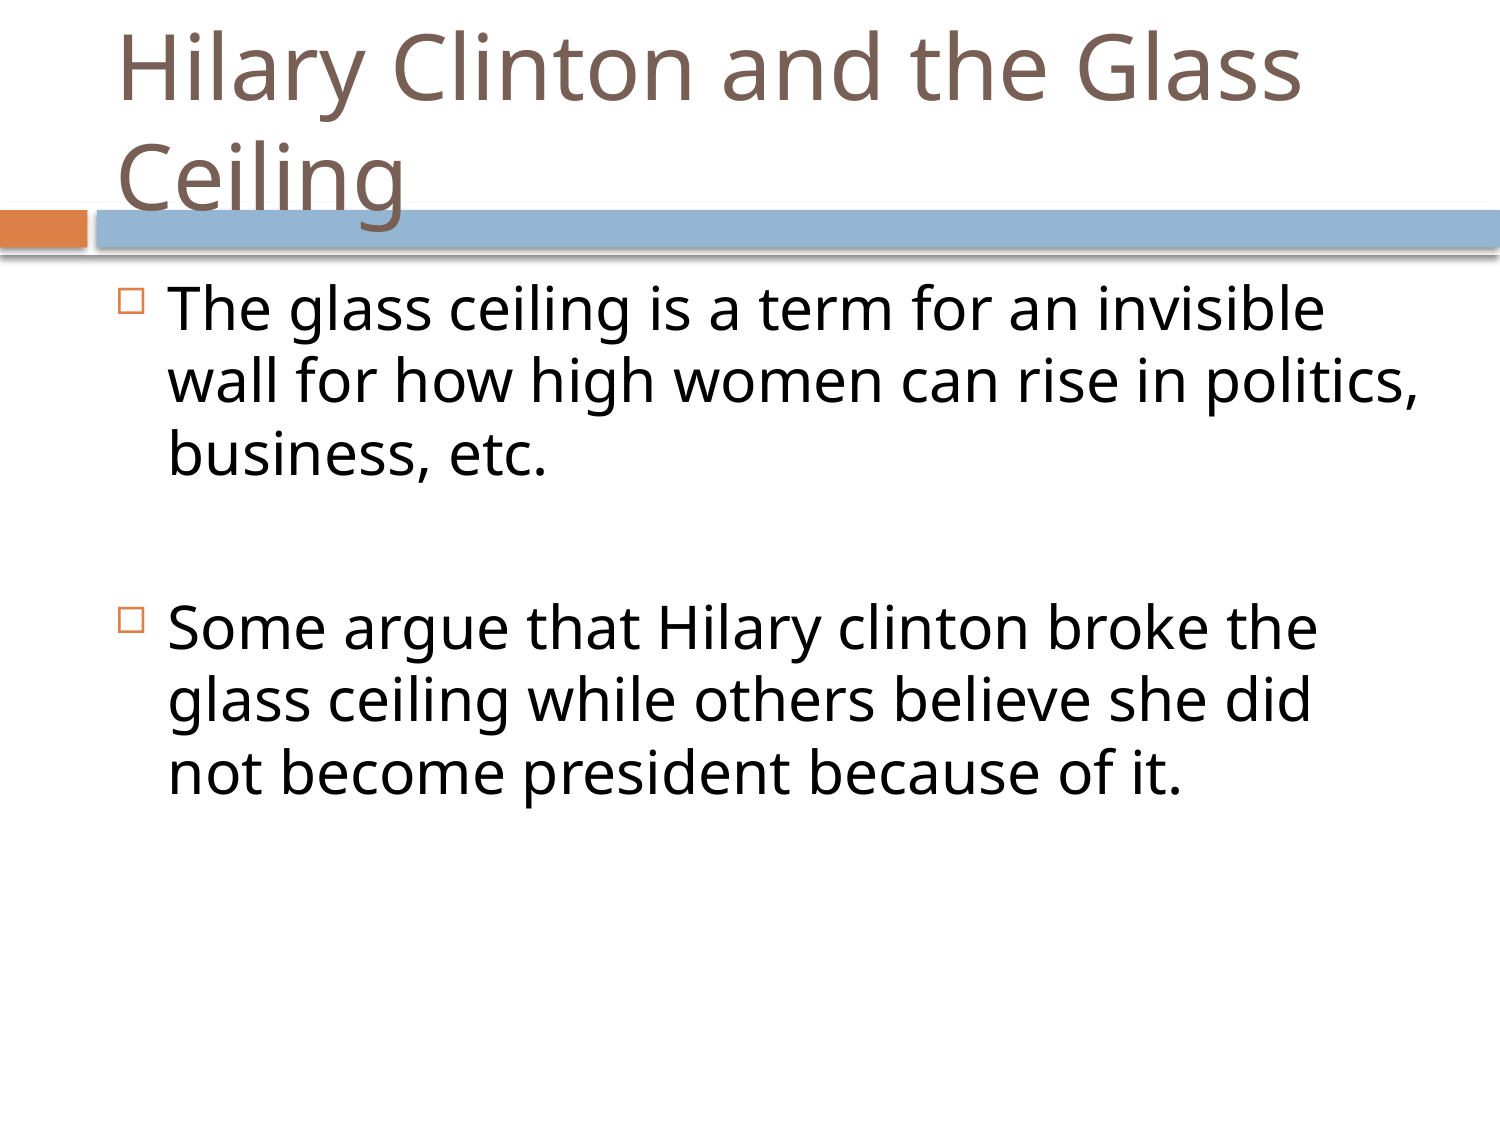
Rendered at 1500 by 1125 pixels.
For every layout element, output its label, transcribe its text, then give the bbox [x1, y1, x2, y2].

list The glass ceiling is a term for an invisible wall for how high women can rise in politics, business, etc. Some argue that Hilary clinton broke the glass ceiling while others believe she did not become president because of it. [100, 262, 1438, 1000]
title Hilary Clinton and the Glass Ceiling [100, 37, 1438, 200]
